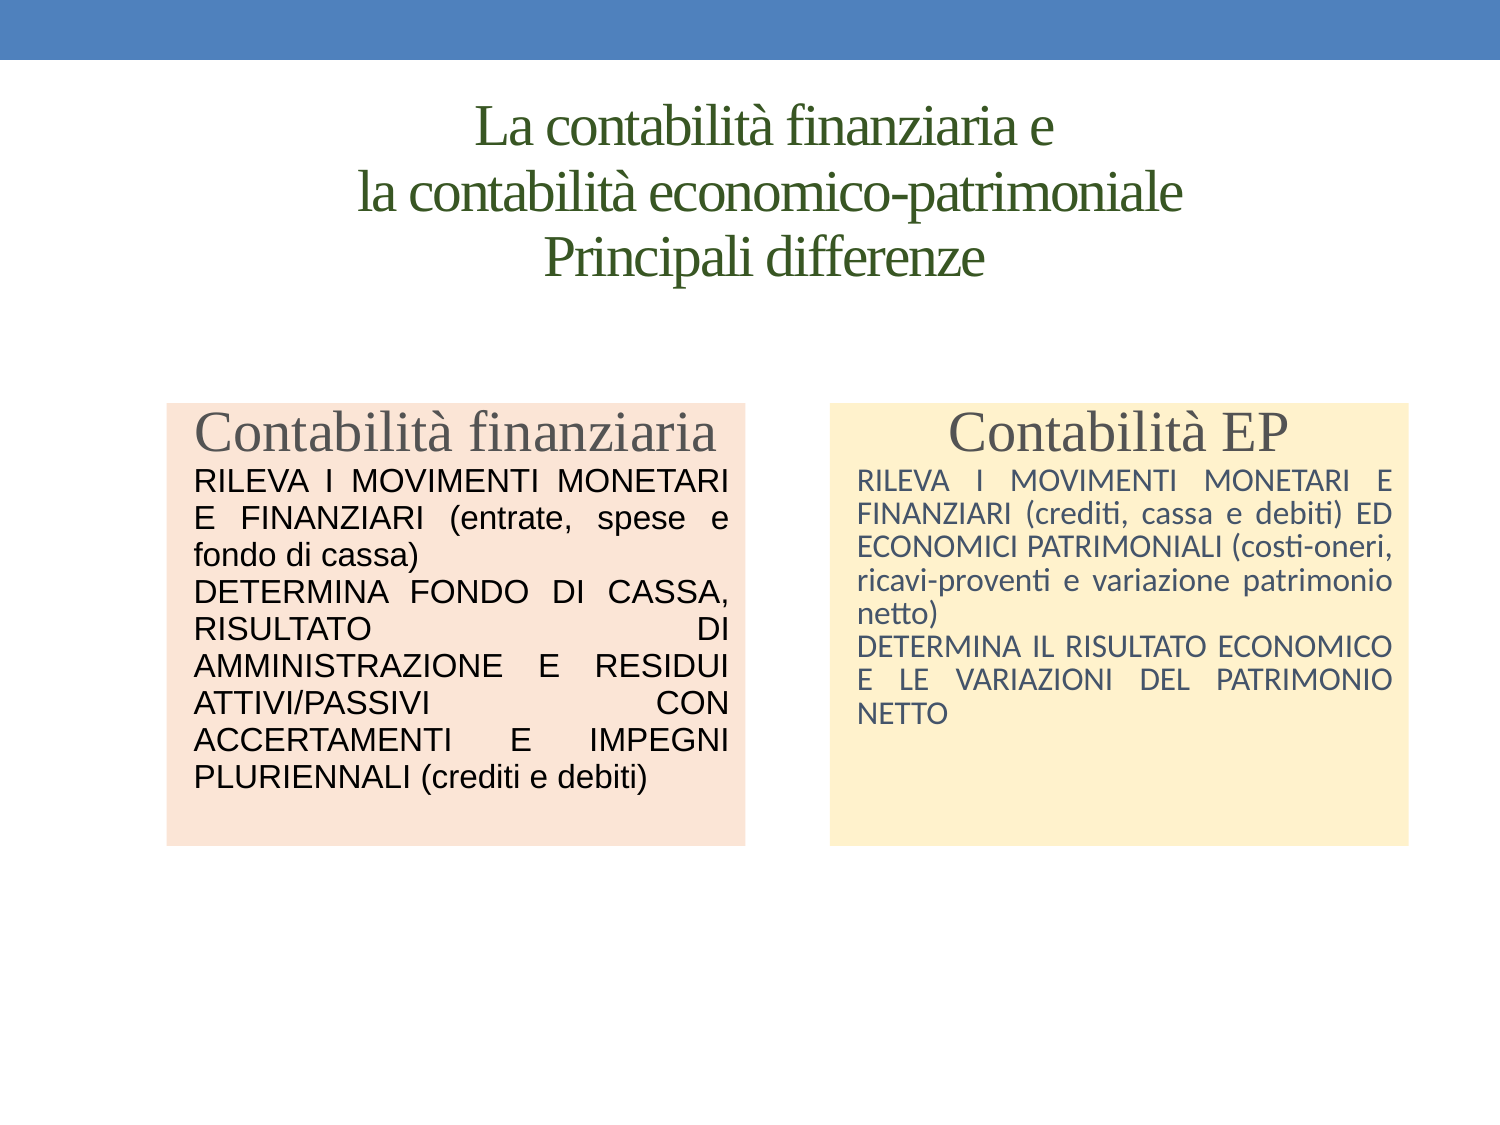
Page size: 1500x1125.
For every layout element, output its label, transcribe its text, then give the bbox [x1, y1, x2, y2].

title La contabilità finanziaria e la contabilità economico-patrimoniale Principali differenze [133, 84, 1409, 298]
text_box Contabilità EP RILEVA I MOVIMENTI MONETARI E FINANZIARI (crediti, cassa e debiti) ED ECONOMICI PATRIMONIALI (costi-oneri, ricavi-proventi e variazione patrimonio netto) DETERMINA IL RISULTATO ECONOMICO E LE VARIAZIONI DEL PATRIMONIO NETTO [829, 403, 1409, 846]
list Contabilità finanziaria RILEVA I MOVIMENTI MONETARI E FINANZIARI (entrate, spese e fondo di cassa) DETERMINA FONDO DI CASSA, RISULTATO DI AMMINISTRAZIONE E RESIDUI ATTIVI/PASSIVI CON ACCERTAMENTI E IMPEGNI PLURIENNALI (crediti e debiti) [166, 403, 746, 846]
